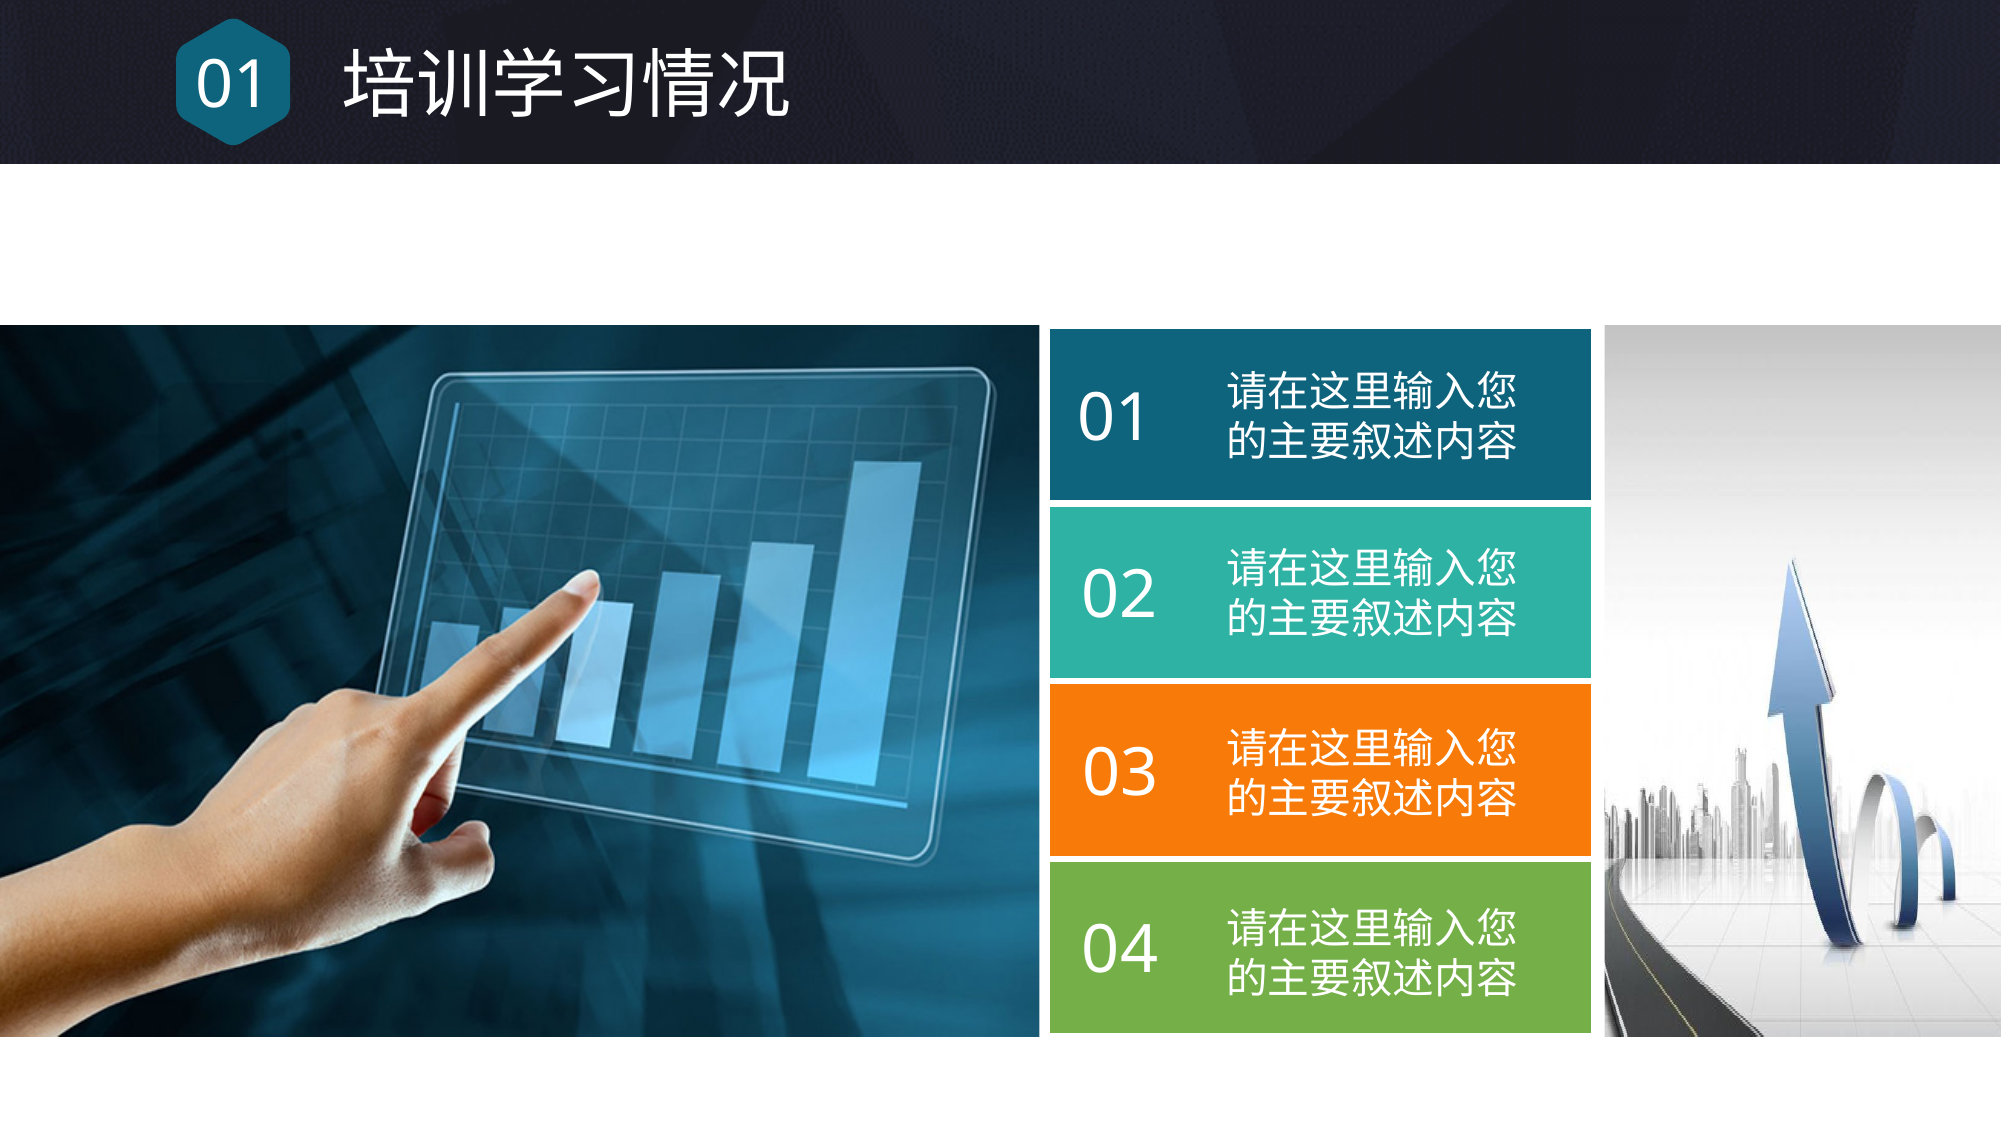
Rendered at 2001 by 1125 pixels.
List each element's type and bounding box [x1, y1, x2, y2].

text_box [1047, 524, 1594, 681]
picture [0, 0, 2000, 164]
text_box [1047, 325, 1594, 524]
text_box [1047, 681, 1594, 882]
text_box [0, 325, 1040, 1038]
text_box [1047, 882, 1594, 1062]
text_box [1604, 325, 2000, 1038]
